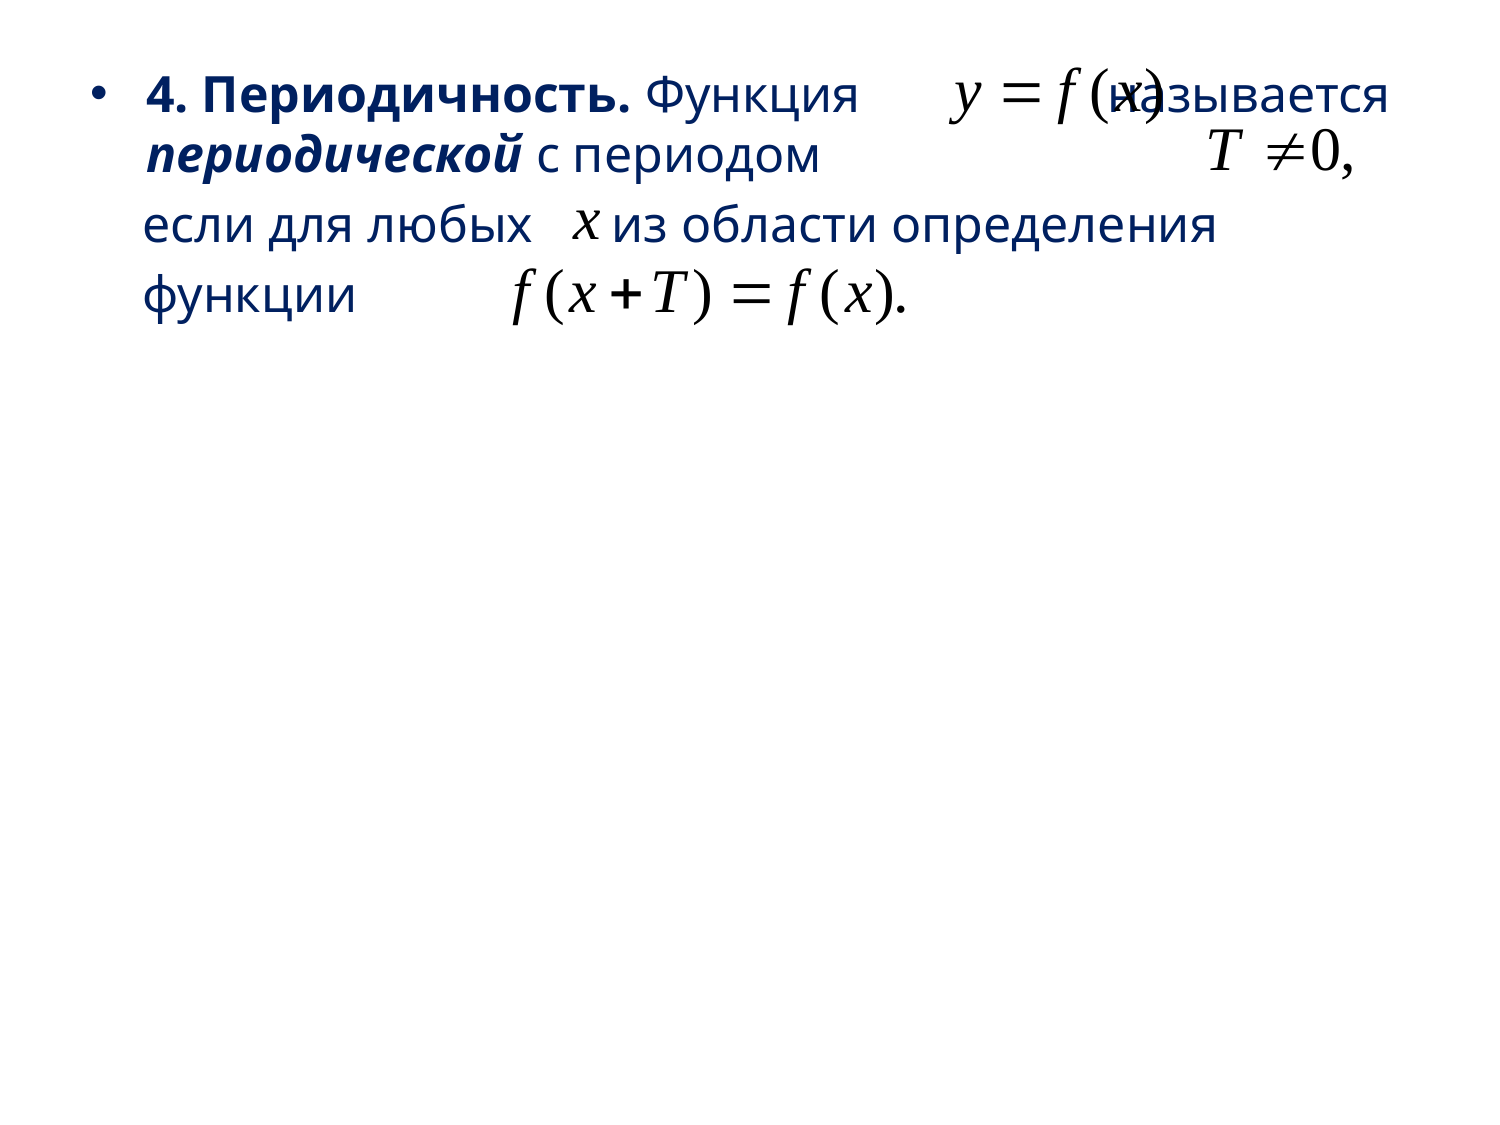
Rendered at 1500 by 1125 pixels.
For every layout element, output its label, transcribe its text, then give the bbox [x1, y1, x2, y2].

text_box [1199, 113, 1366, 197]
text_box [560, 198, 613, 253]
list 4. Периодичность. Функция называется периодической с периодом если для любых из области определения функции [75, 54, 1425, 1005]
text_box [491, 255, 916, 339]
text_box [938, 54, 1177, 138]
